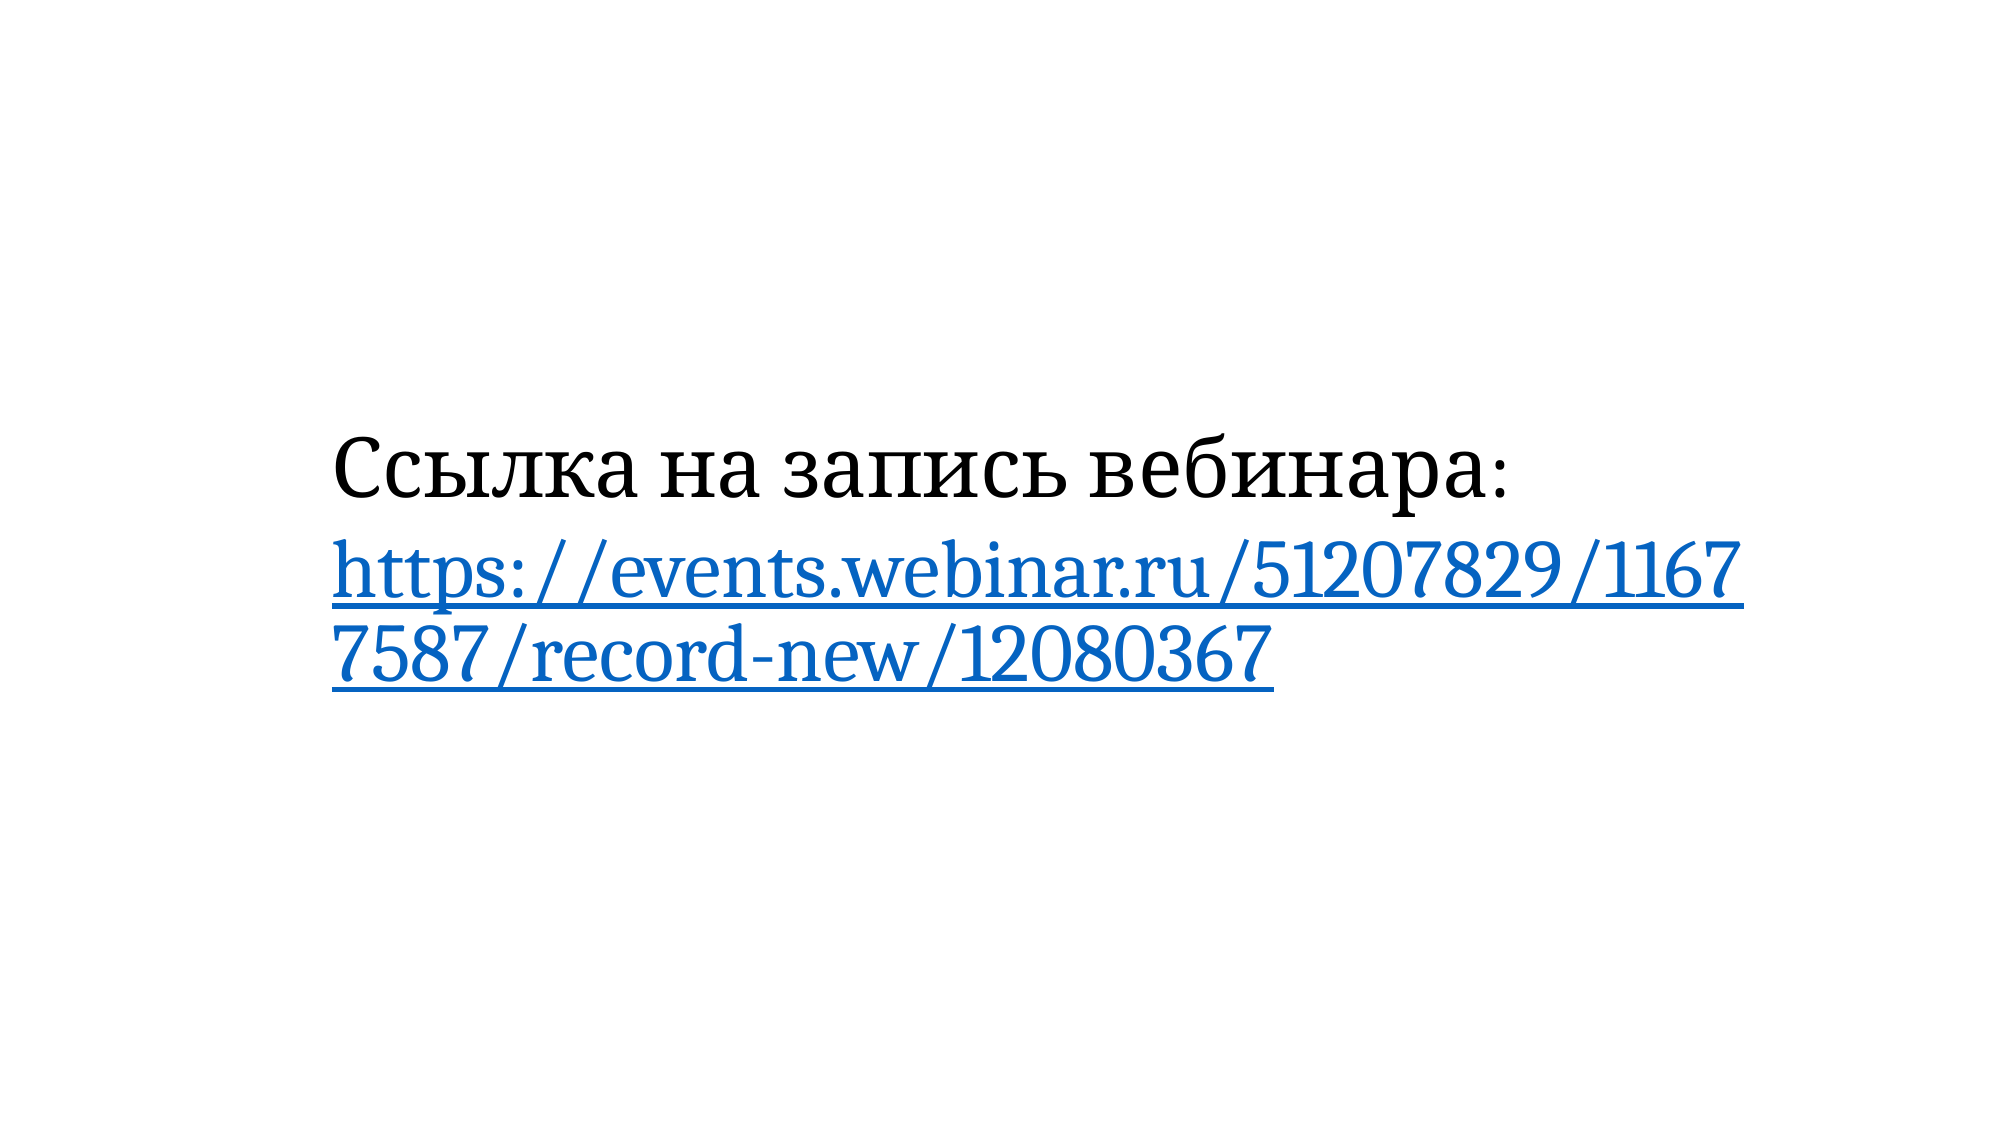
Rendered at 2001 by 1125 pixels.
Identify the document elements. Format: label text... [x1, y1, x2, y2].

text_box Ссылка на запись вебинара: https://events.webinar.ru/51207829/11677587/record-new/12080367 [317, 407, 1766, 822]
